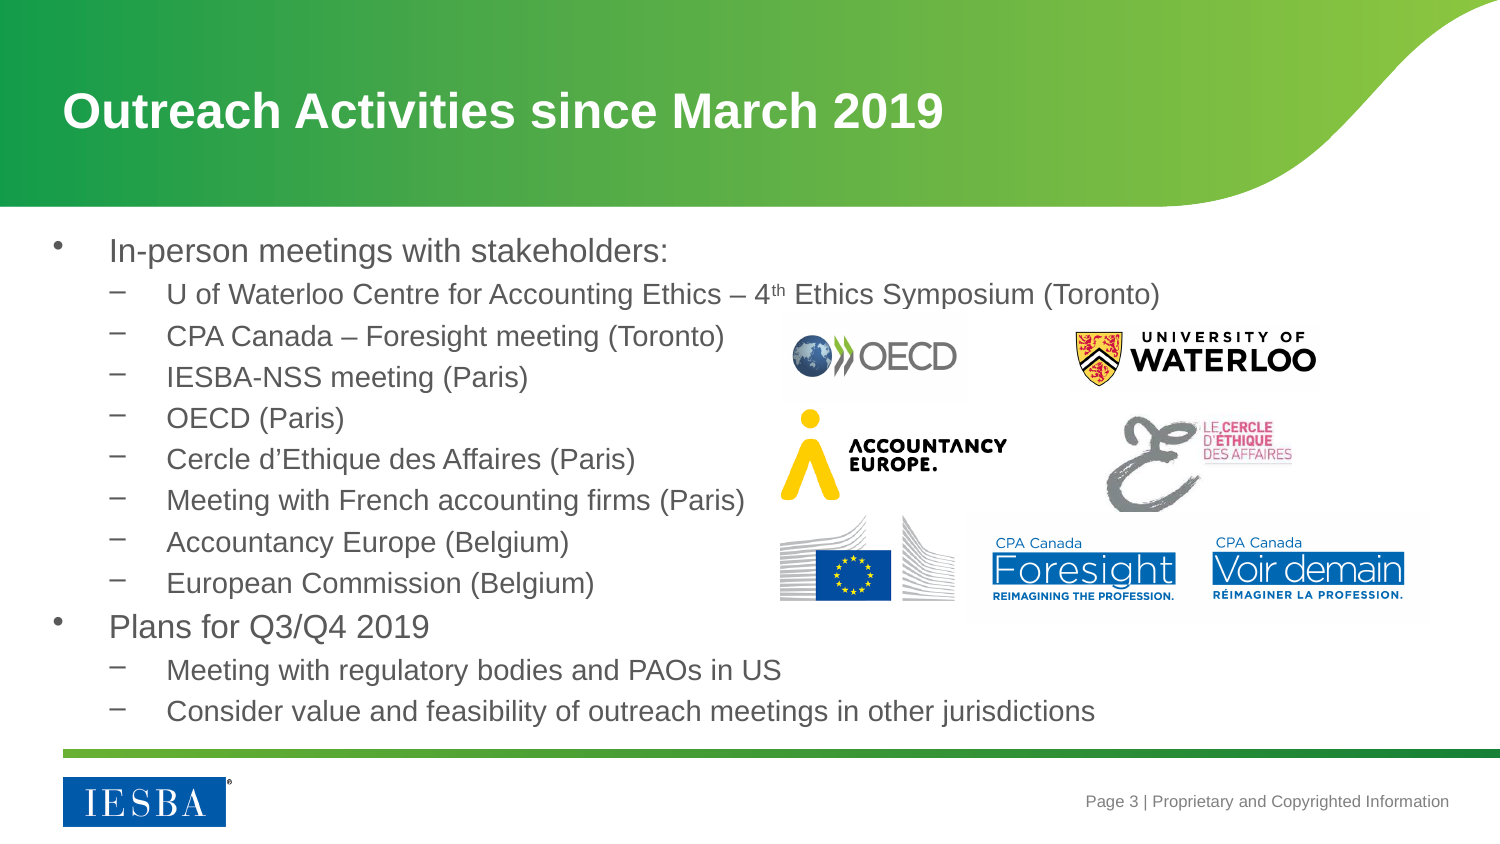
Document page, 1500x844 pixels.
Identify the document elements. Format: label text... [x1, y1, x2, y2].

picture [780, 408, 1007, 501]
picture [780, 309, 968, 404]
list In-person meetings with stakeholders: U of Waterloo Centre for Accounting Ethics – 4th Ethics Symposium (Toronto) CPA Canada – Foresight meeting (Toronto) IESBA-NSS meeting (Paris) OECD (Paris) Cercle d’Ethique des Affaires (Paris) Meeting with French accounting firms (Paris) Accountancy Europe (Belgium) European Commission (Belgium) Plans for Q3/Q4 2019 Meeting with regulatory bodies and PAOs in US Consider value and feasibility of outreach meetings in other jurisdictions [37, 221, 1210, 735]
picture [1070, 326, 1320, 393]
picture [0, 0, 1500, 207]
title Outreach Activities since March 2019 [62, 75, 1300, 142]
picture [966, 413, 1430, 625]
picture [63, 777, 232, 827]
picture [780, 513, 960, 608]
